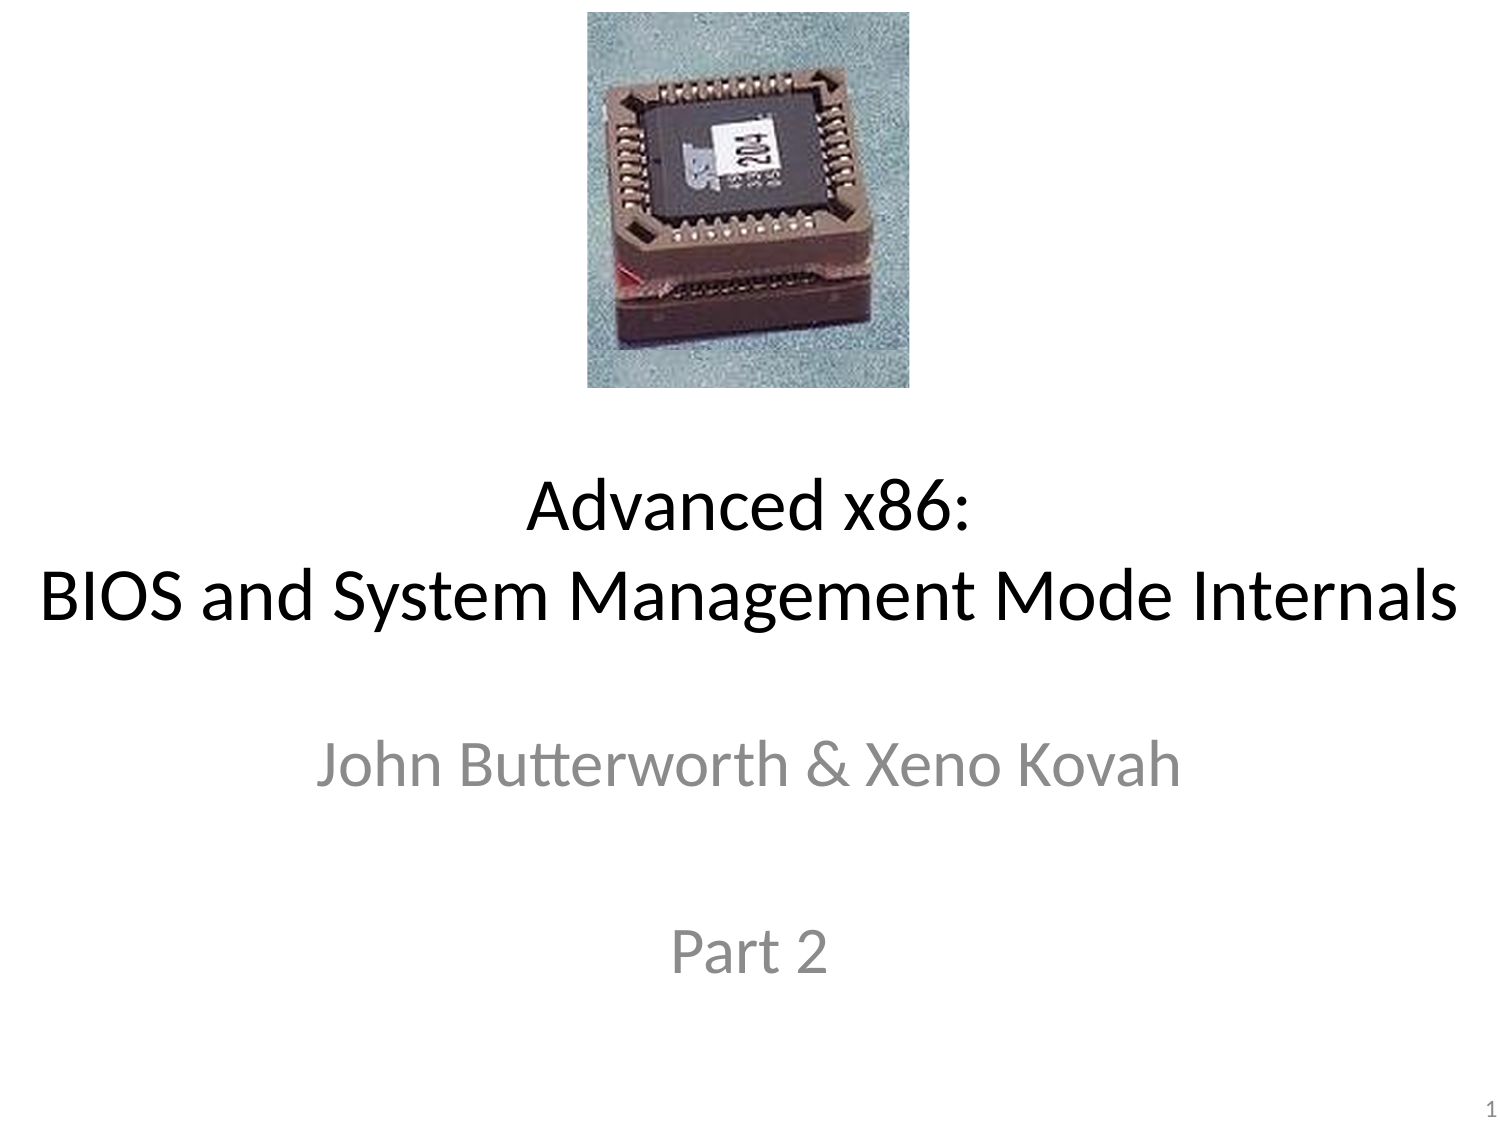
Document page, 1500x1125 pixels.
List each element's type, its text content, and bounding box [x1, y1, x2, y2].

slide_number 1 [1162, 1077, 1500, 1125]
title Advanced x86: BIOS and System Management Mode Internals [0, 424, 1500, 666]
picture [587, 12, 910, 388]
subtitle John Butterworth & Xeno Kovah Part 2 [225, 712, 1275, 1000]
